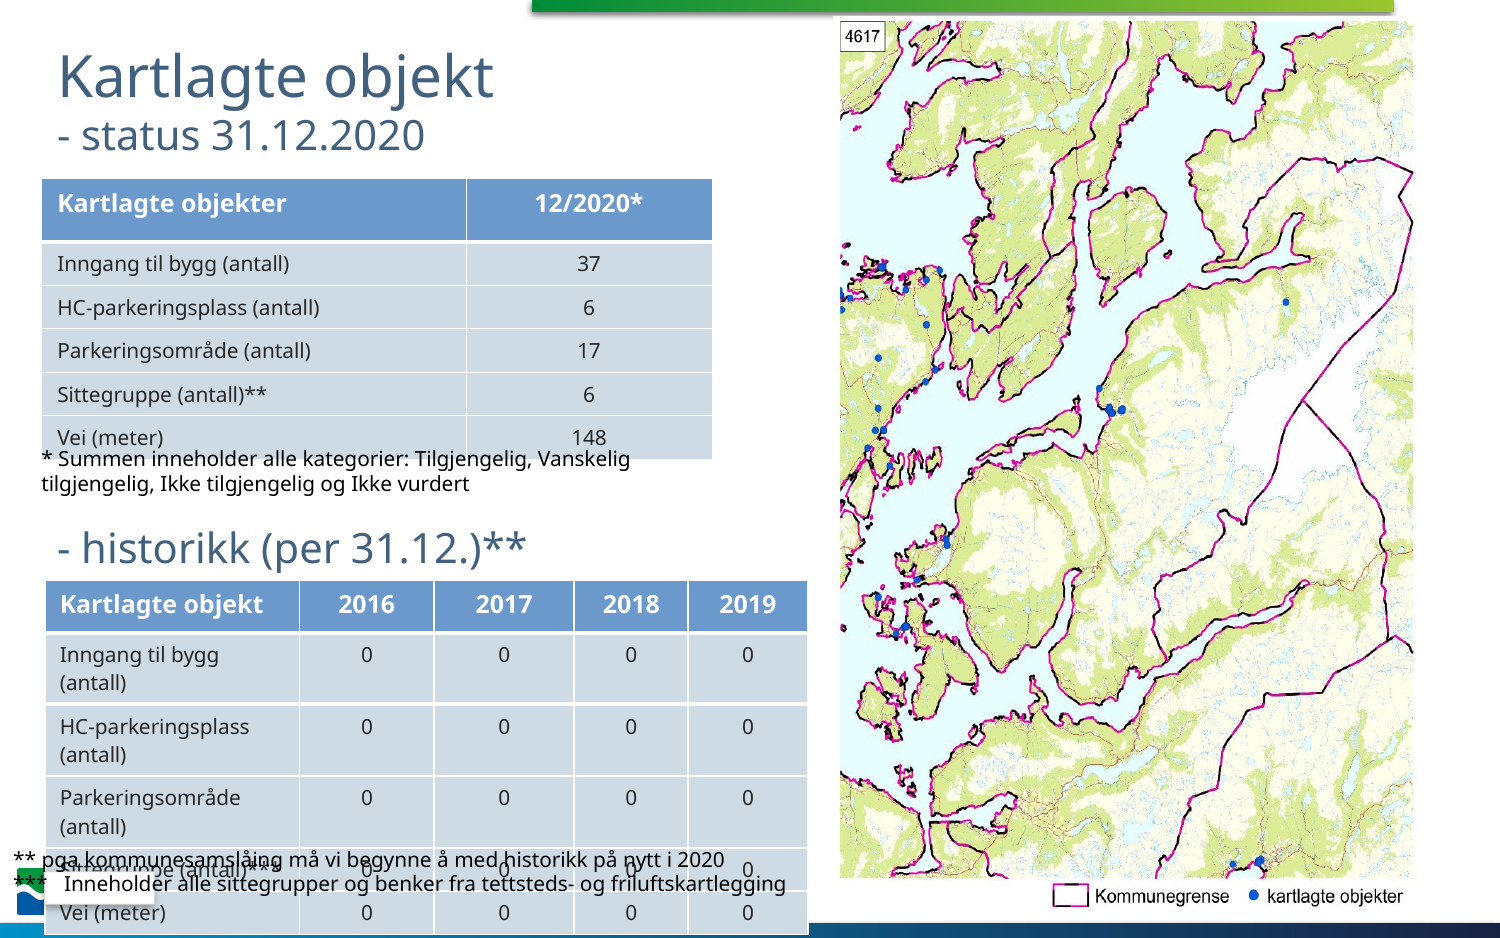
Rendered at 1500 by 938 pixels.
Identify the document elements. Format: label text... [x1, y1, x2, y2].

table_cell Inngang til bygg (antall) [42, 244, 466, 285]
table_cell 0 [802, 849, 807, 890]
table_header Kartlagte objekter [42, 179, 466, 240]
table_cell Parkeringsområde (antall) [42, 329, 466, 372]
table_cell 0 [300, 777, 433, 838]
table_cell 0 [575, 635, 687, 702]
table_header 2019 [689, 581, 807, 631]
table_cell Vei (meter) [46, 904, 299, 934]
table_header 2017 [435, 581, 573, 631]
table_header 2018 [575, 581, 687, 631]
table_cell HC-parkeringsplass (antall) [42, 286, 466, 328]
table_header Kartlagte objekt [46, 581, 299, 631]
table_cell 0 [575, 706, 687, 775]
table_cell 0 [435, 706, 573, 775]
table_cell 0 [300, 904, 433, 934]
table_cell 0 [689, 777, 807, 847]
table_cell 0 [435, 635, 573, 702]
table_cell 0 [575, 777, 687, 838]
table_cell 0 [435, 904, 573, 934]
table_cell Inngang til bygg (antall) [46, 635, 299, 702]
table_cell Parkeringsområde (antall) [46, 777, 299, 838]
table_cell Vei (meter) [42, 416, 466, 438]
table_cell 0 [435, 777, 573, 838]
text_box - historikk (per 31.12.)** [42, 496, 828, 580]
picture [833, 16, 1419, 913]
table_cell 6 [467, 286, 712, 328]
table_cell Sittegruppe (antall)** [42, 373, 466, 415]
table_cell 0 [689, 706, 807, 775]
table_cell 0 [575, 904, 687, 934]
table_cell 0 [300, 635, 433, 702]
table_cell 0 [689, 635, 807, 702]
text_box Kartlagte objekt - status 31.12.2020 [42, 24, 828, 167]
text_box ** pga kommunesamslåing må vi begynne å med historikk på nytt i 2020 *** Inneholder alle sittegrupper og benker fra tettsteds- og friluftskartlegging [0, 838, 802, 904]
table_header 2016 [300, 581, 433, 631]
table_cell HC-parkeringsplass (antall) [46, 706, 299, 775]
table_cell 17 [467, 329, 712, 372]
table_header 12/2020* [467, 179, 712, 240]
text_box * Summen inneholder alle kategorier: Tilgjengelig, Vanskelig tilgjengelig, Ikke tilgjengelig og Ikke vurdert [26, 438, 711, 504]
table_cell 148 [467, 416, 712, 459]
table_cell 6 [467, 373, 712, 415]
table_cell 37 [467, 244, 712, 285]
table_cell 0 [300, 706, 433, 775]
table_cell 0 [689, 892, 807, 934]
